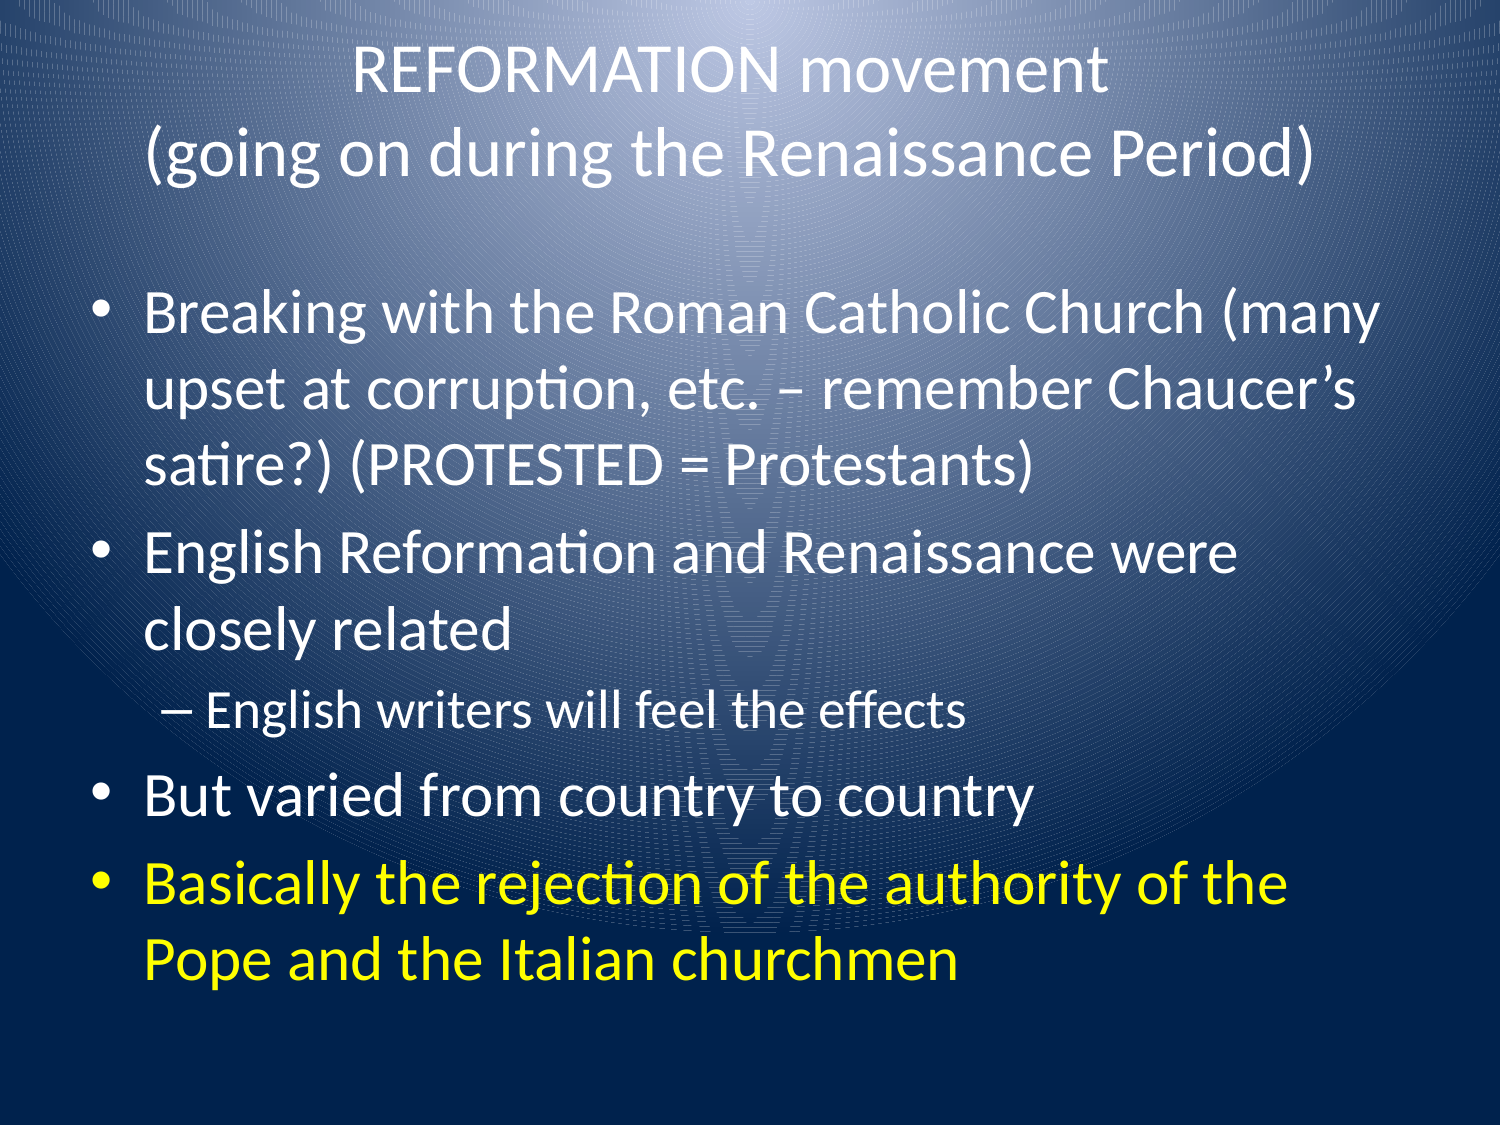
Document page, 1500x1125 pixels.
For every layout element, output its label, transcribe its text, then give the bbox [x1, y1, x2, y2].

list Breaking with the Roman Catholic Church (many upset at corruption, etc. – remember Chaucer’s satire?) (PROTESTED = Protestants) English Reformation and Renaissance were closely related English writers will feel the effects But varied from country to country Basically the rejection of the authority of the Pope and the Italian churchmen [75, 262, 1425, 1005]
title REFORMATION movement (going on during the Renaissance Period) [0, 12, 1463, 200]
